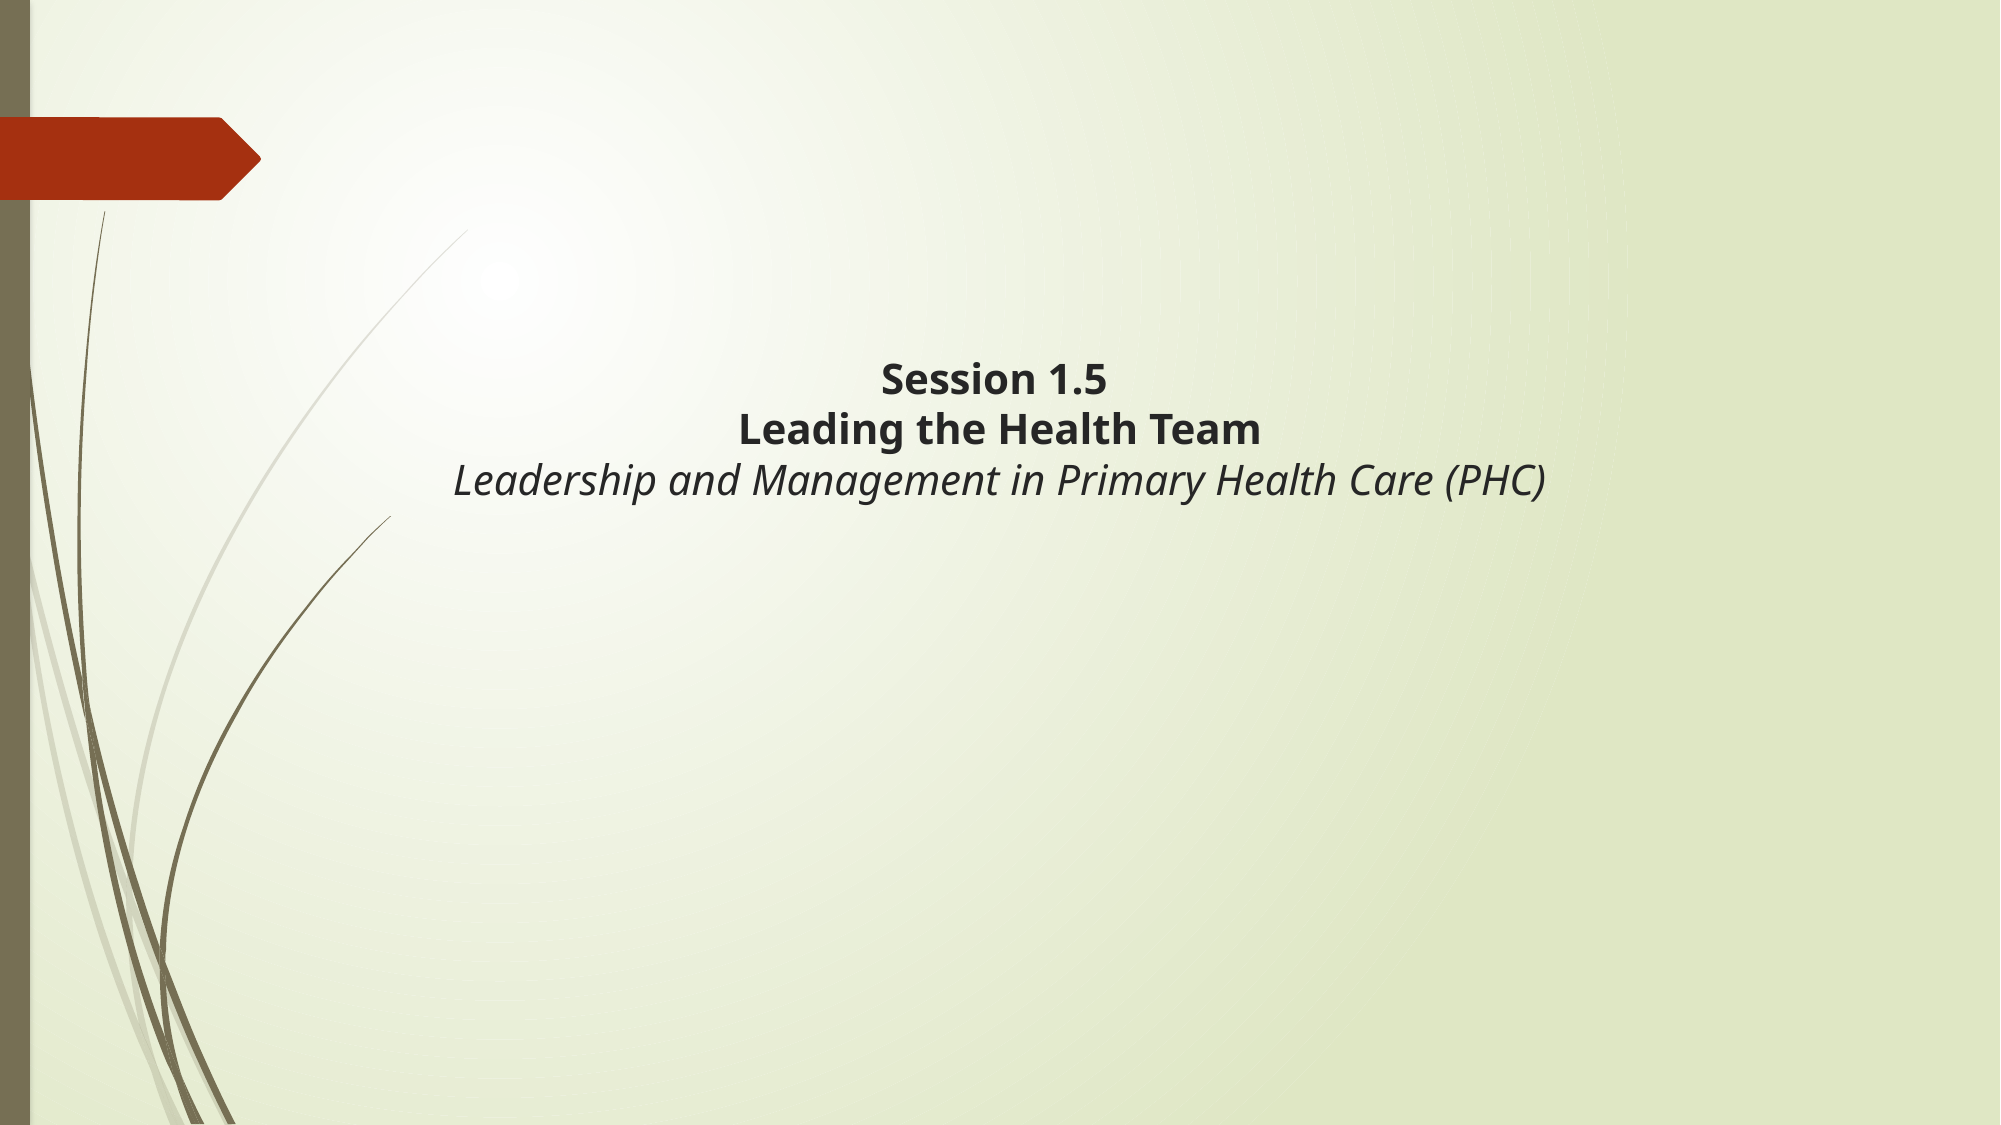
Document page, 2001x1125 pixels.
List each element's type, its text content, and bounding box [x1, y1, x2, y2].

title Session 1.5 Leading the Health Team Leadership and Management in Primary Health Care (PHC) [137, 345, 1863, 563]
